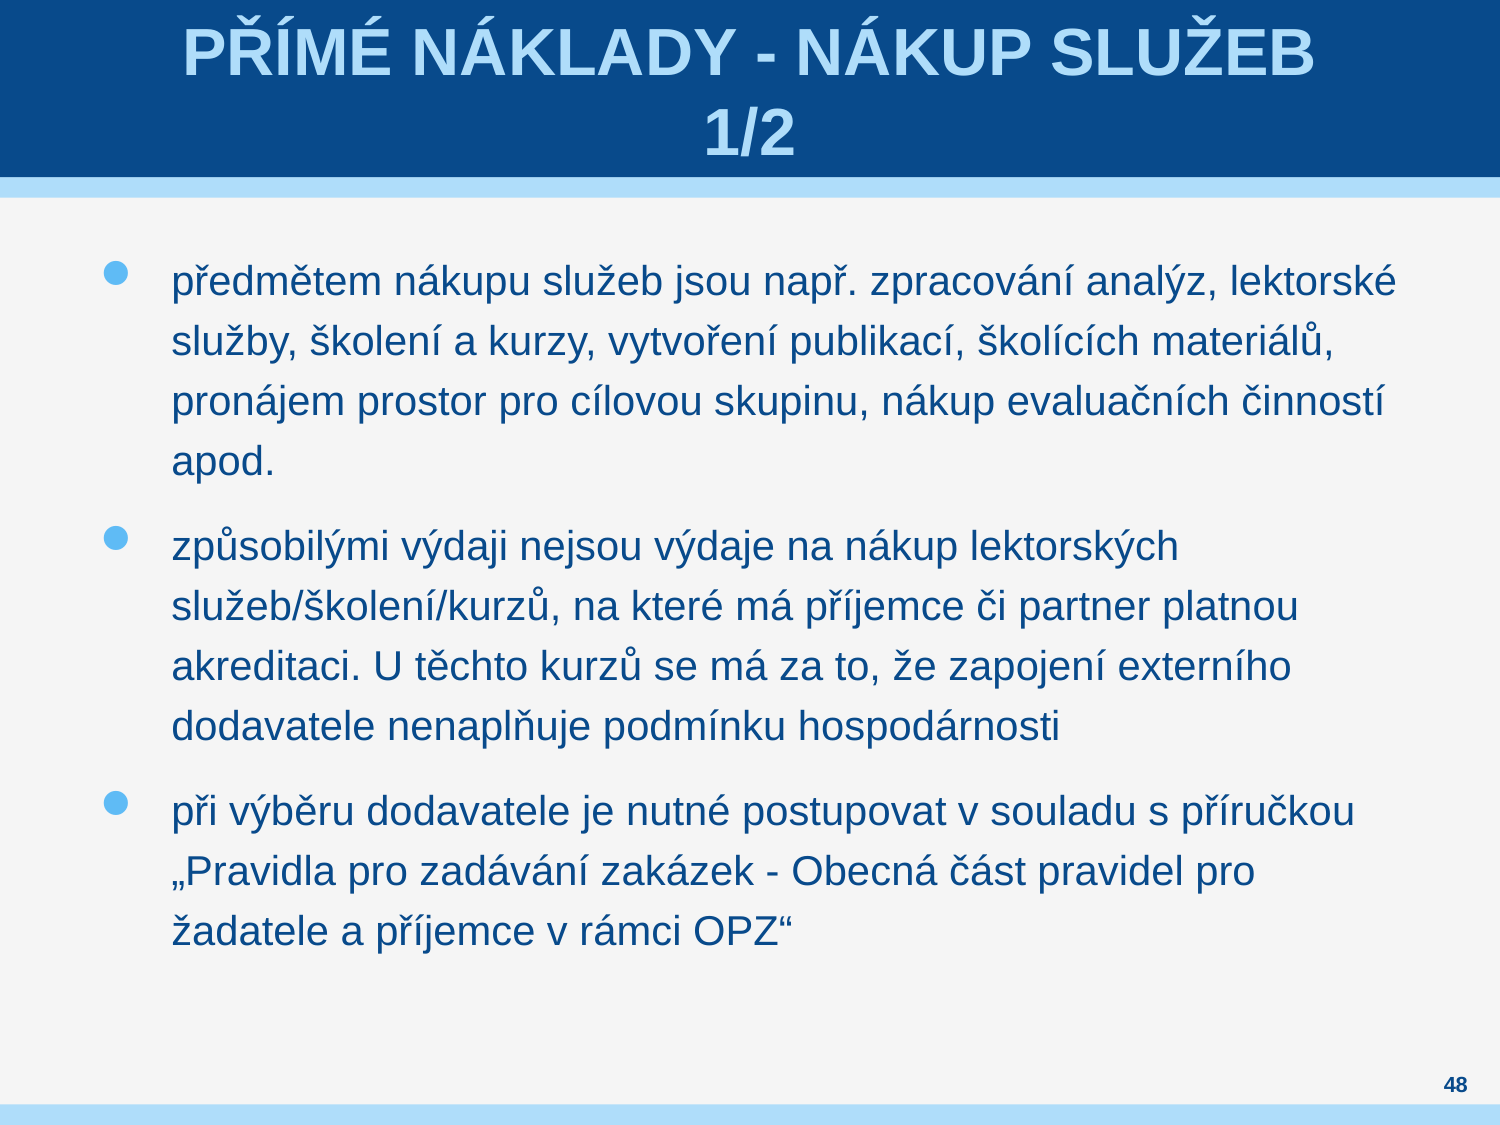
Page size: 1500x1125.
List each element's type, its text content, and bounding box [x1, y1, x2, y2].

title Přímé náklady - Nákup služeb 1/2 [59, 0, 1441, 178]
list předmětem nákupu služeb jsou např. zpracování analýz, lektorské služby, školení a kurzy, vytvoření publikací, školících materiálů, pronájem prostor pro cílovou skupinu, nákup evaluačních činností apod. způsobilými výdaji nejsou výdaje na nákup lektorských služeb/školení/kurzů, na které má příjemce či partner platnou akreditaci. U těchto kurzů se má za to, že zapojení externího dodavatele nenaplňuje podmínku hospodárnosti při výběru dodavatele je nutné postupovat v souladu s příručkou „Pravidla pro zadávání zakázek - Obecná část pravidel pro žadatele a příjemce v rámci OPZ“ [100, 243, 1424, 953]
slide_number 48 [1417, 1068, 1495, 1099]
